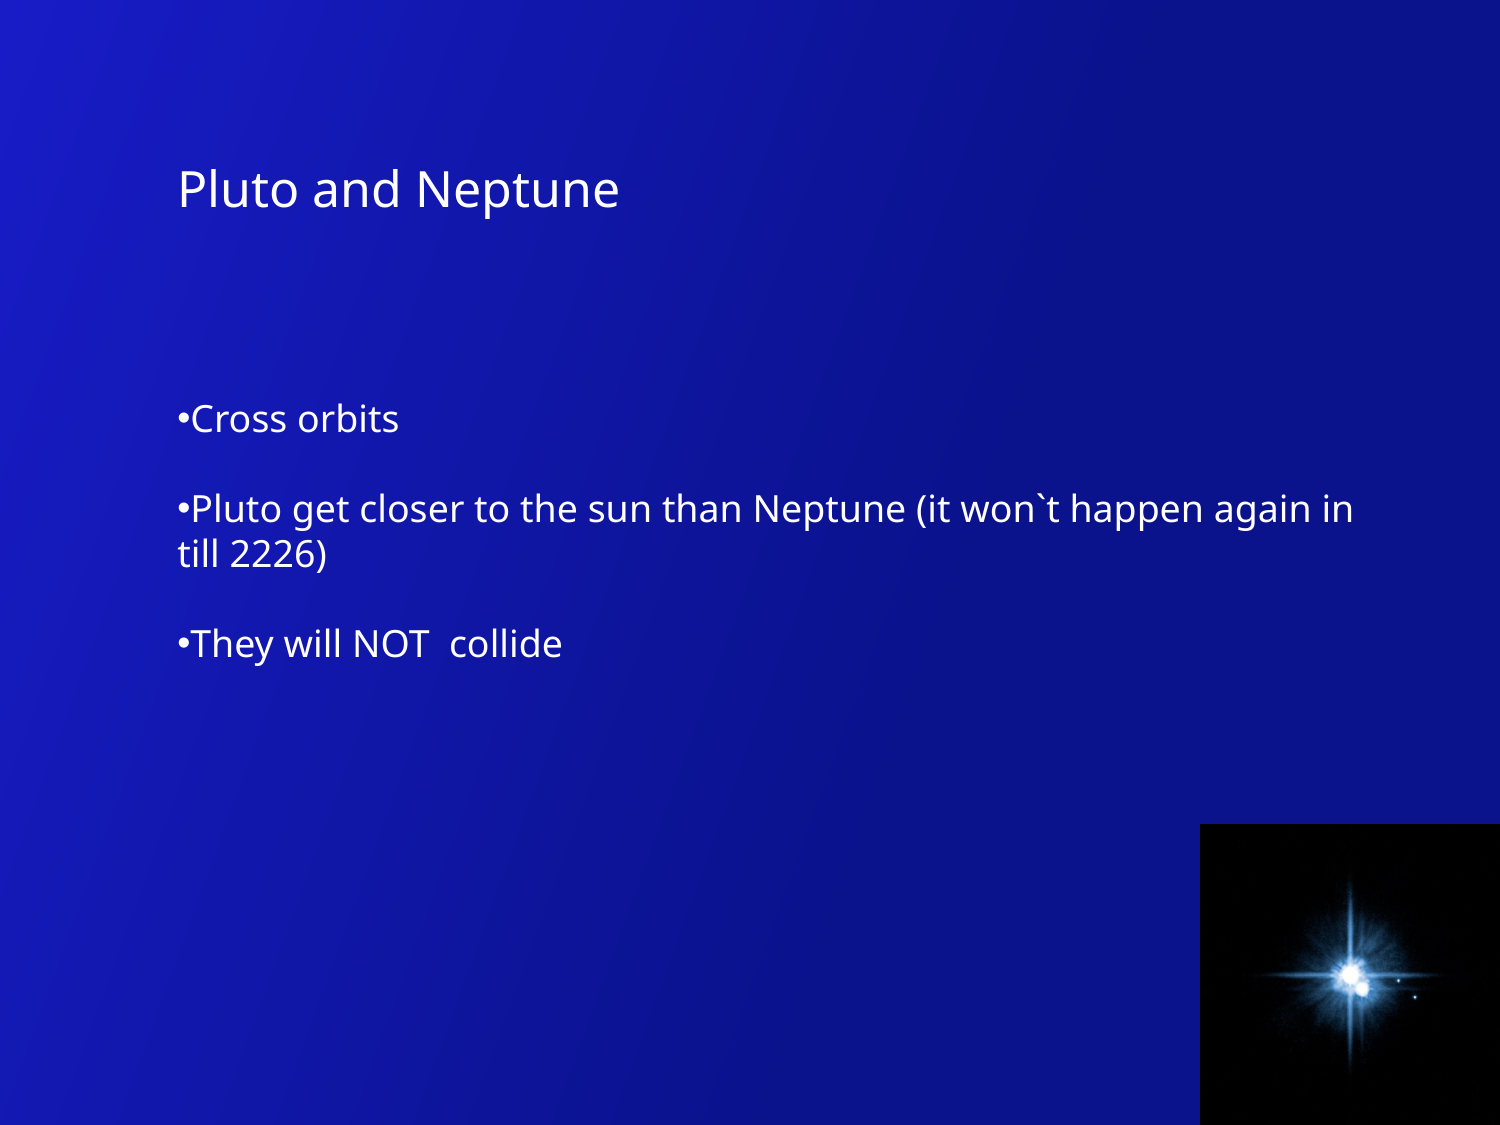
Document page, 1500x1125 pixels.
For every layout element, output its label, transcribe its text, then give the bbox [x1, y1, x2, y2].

text_box Cross orbits Pluto get closer to the sun than Neptune (it won`t happen again in till 2226) They will NOT collide [162, 387, 1375, 673]
text_box Pluto and Neptune [162, 149, 1188, 225]
picture [1199, 824, 1500, 1125]
